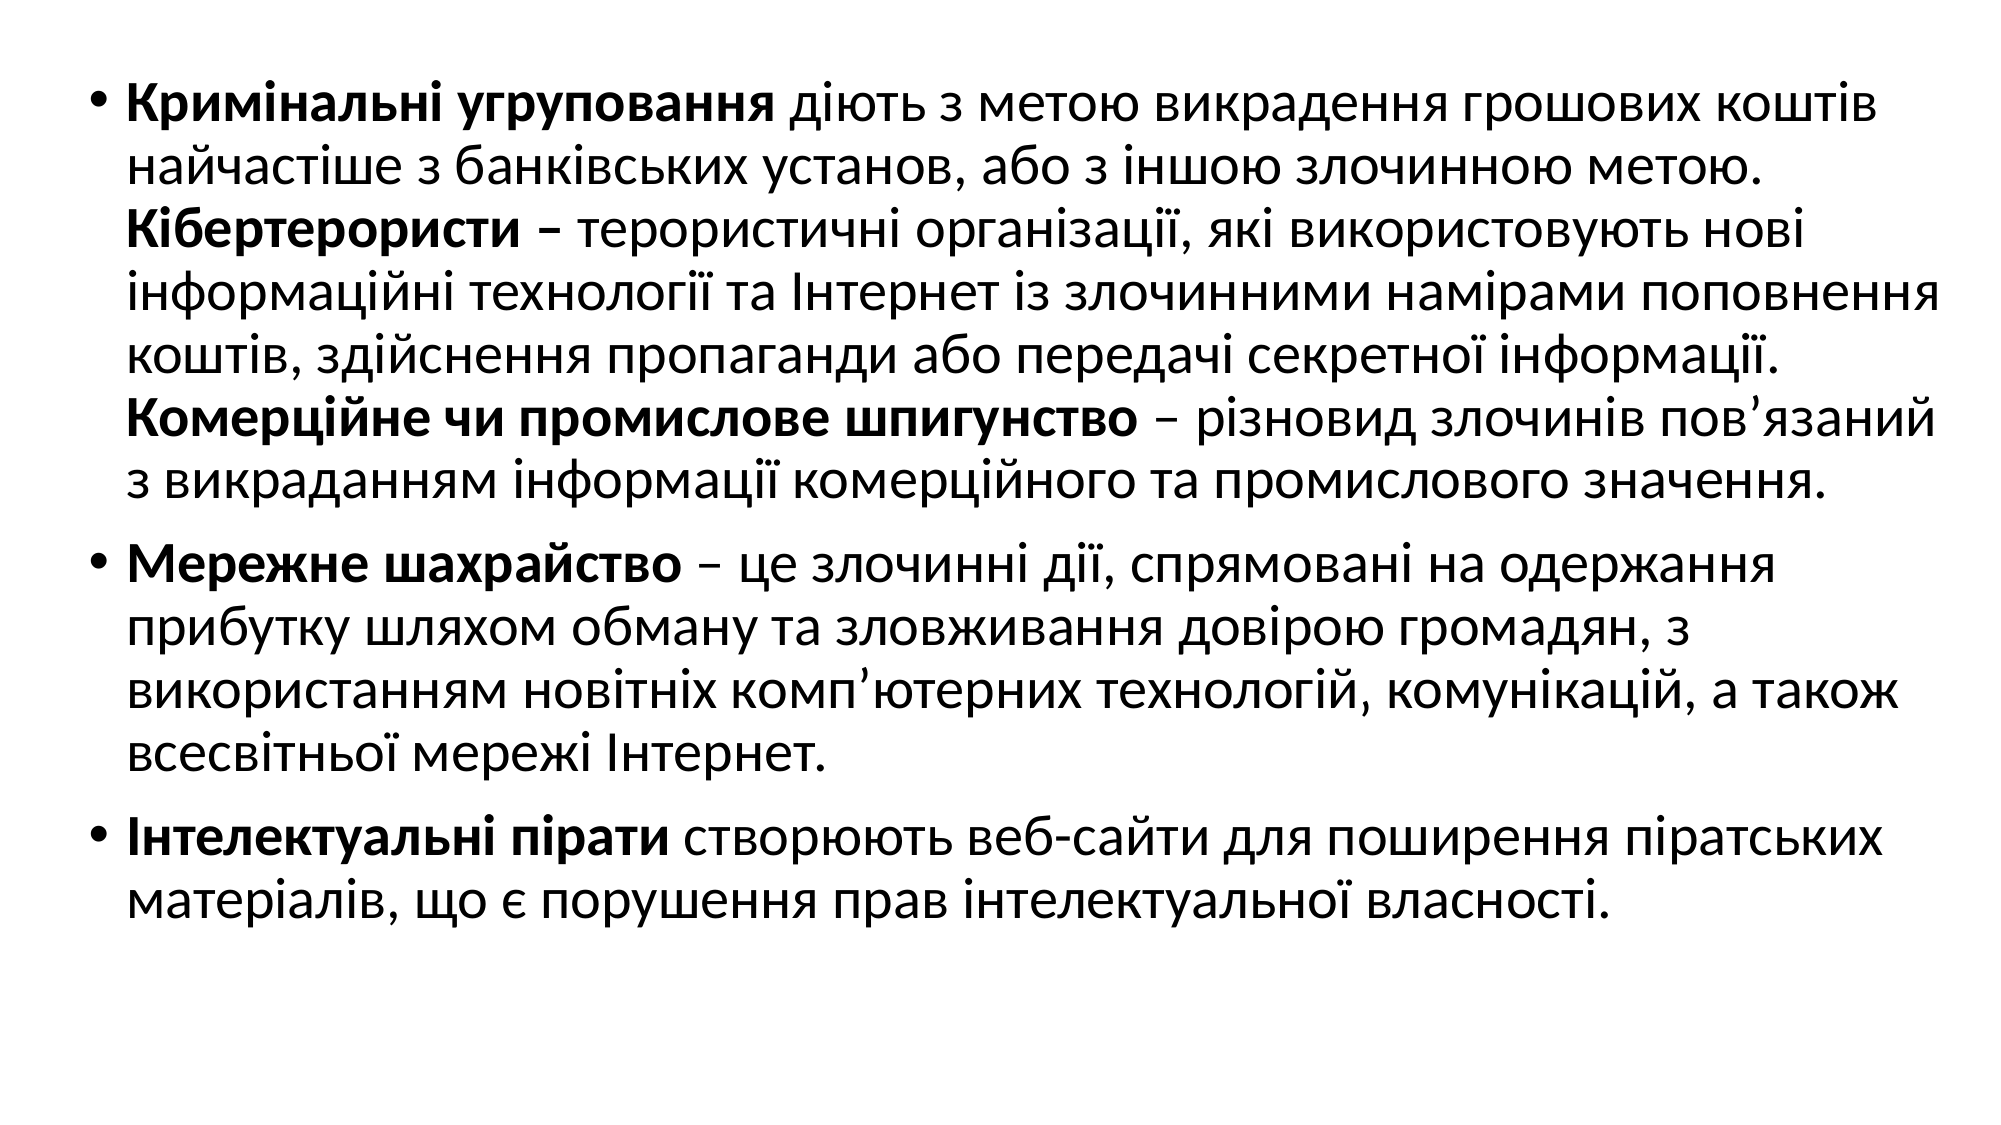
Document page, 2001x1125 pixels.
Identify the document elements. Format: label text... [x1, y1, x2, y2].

list Кримінальні угруповання діють з метою викрадення грошових коштів найчастіше з банківських установ, або з іншою злочинною метою. Кібертерористи – терористичні організації, які використовують нові інформаційні технології та Інтернет із злочинними намірами поповнення коштів, здійснення пропаганди або передачі секретної інформації. Комерційне чи промислове шпигунство – різновид злочинів пов’язаний з викраданням інформації комерційного та промислового значення. Мережне шахрайство – це злочинні дії, спрямовані на одержання прибутку шляхом обману та зловживання довірою громадян, з використанням новітніх комп’ютерних технологій‚ комунікацій, а також всесвітньої мережі Інтернет. Інтелектуальні пірати створюють веб-сайти для поширення піратських матеріалів, що є порушення прав інтелектуальної власності. [73, 63, 1961, 778]
